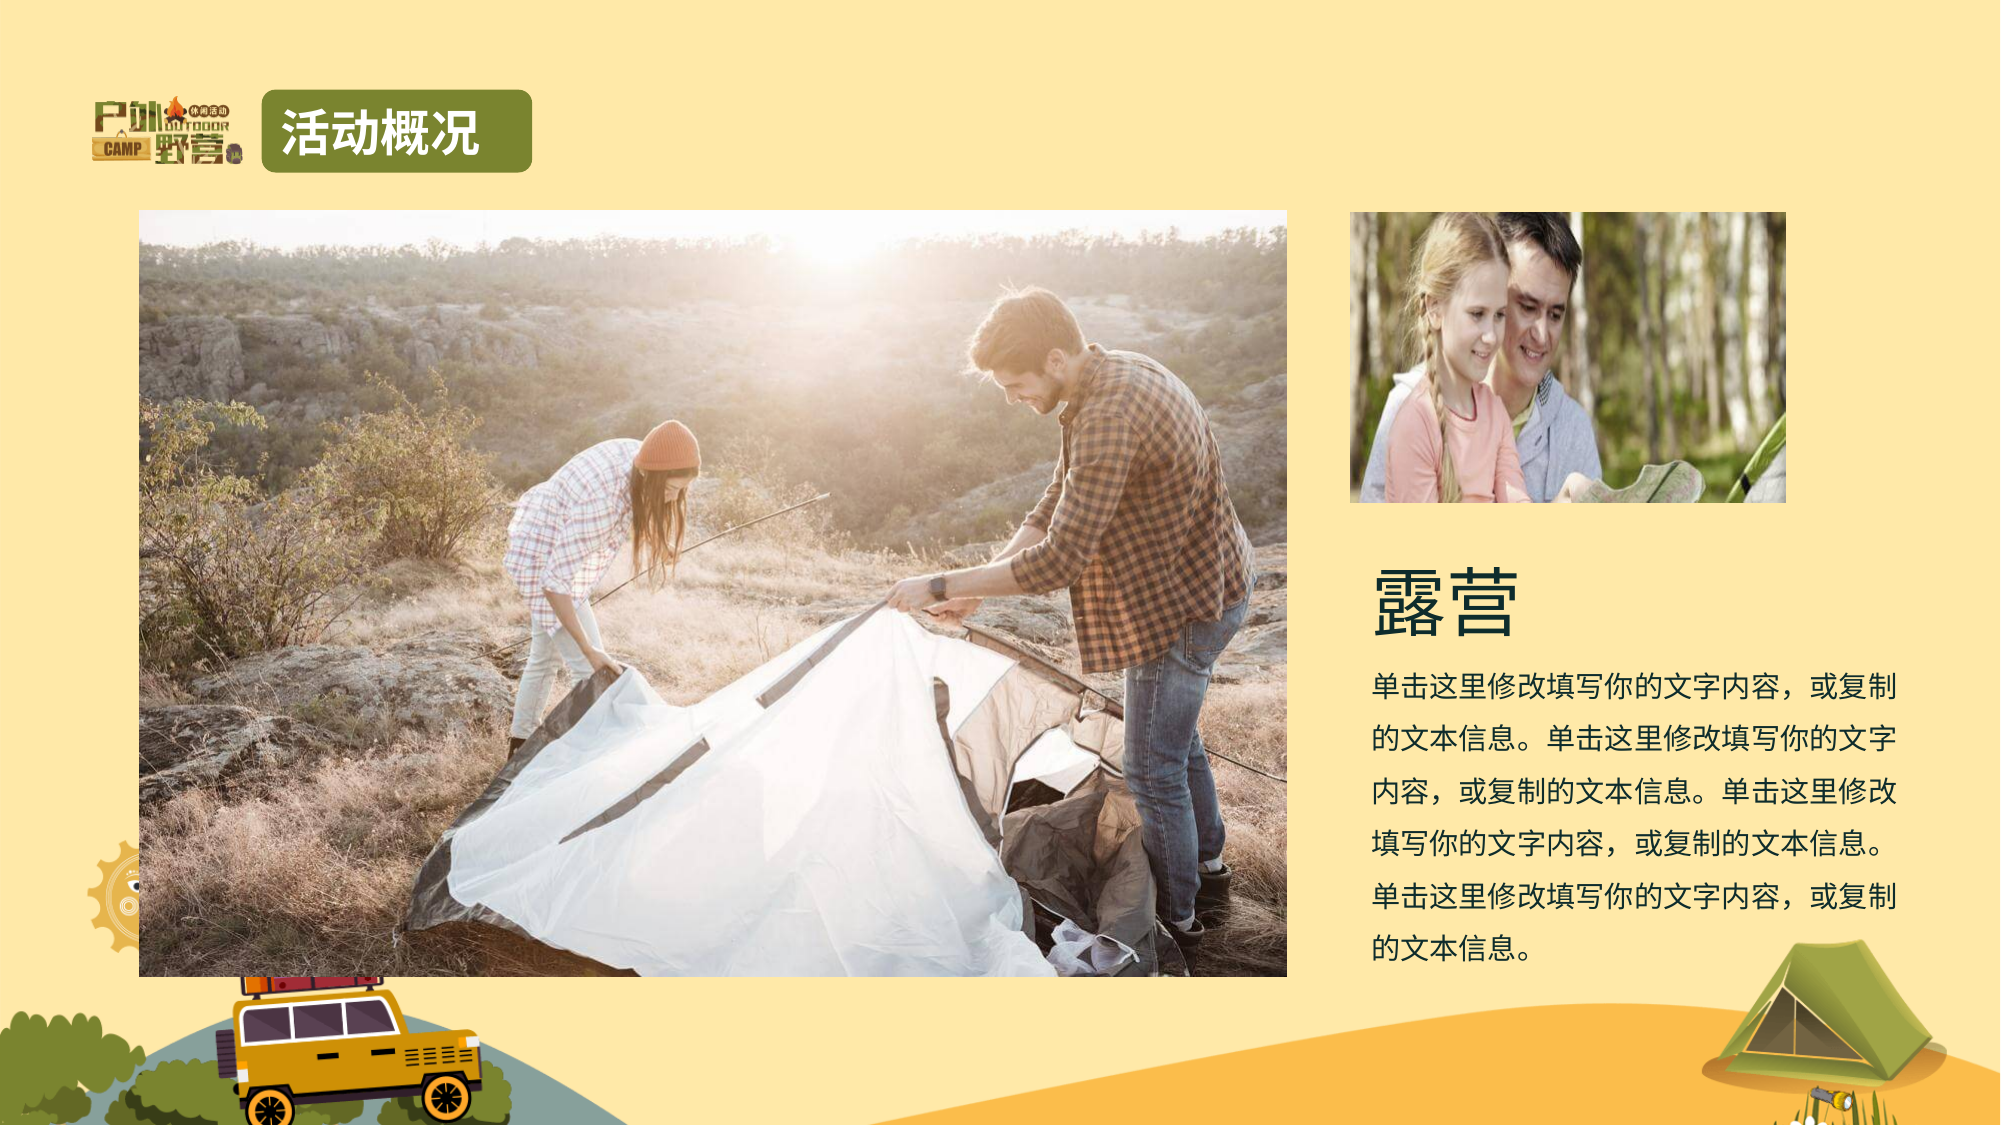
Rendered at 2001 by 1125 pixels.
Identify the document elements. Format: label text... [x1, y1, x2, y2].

text_box 单击这里修改填写你的文字内容，或复制的文本信息。单击这里修改填写你的文字内容，或复制的文本信息。单击这里修改填写你的文字内容，或复制的文本信息。单击这里修改填写你的文字内容，或复制的文本信息。 [1356, 643, 1913, 973]
picture [0, 0, 2001, 1125]
text_box 活动概况 [261, 89, 533, 173]
text_box 露营 [1356, 503, 1568, 653]
